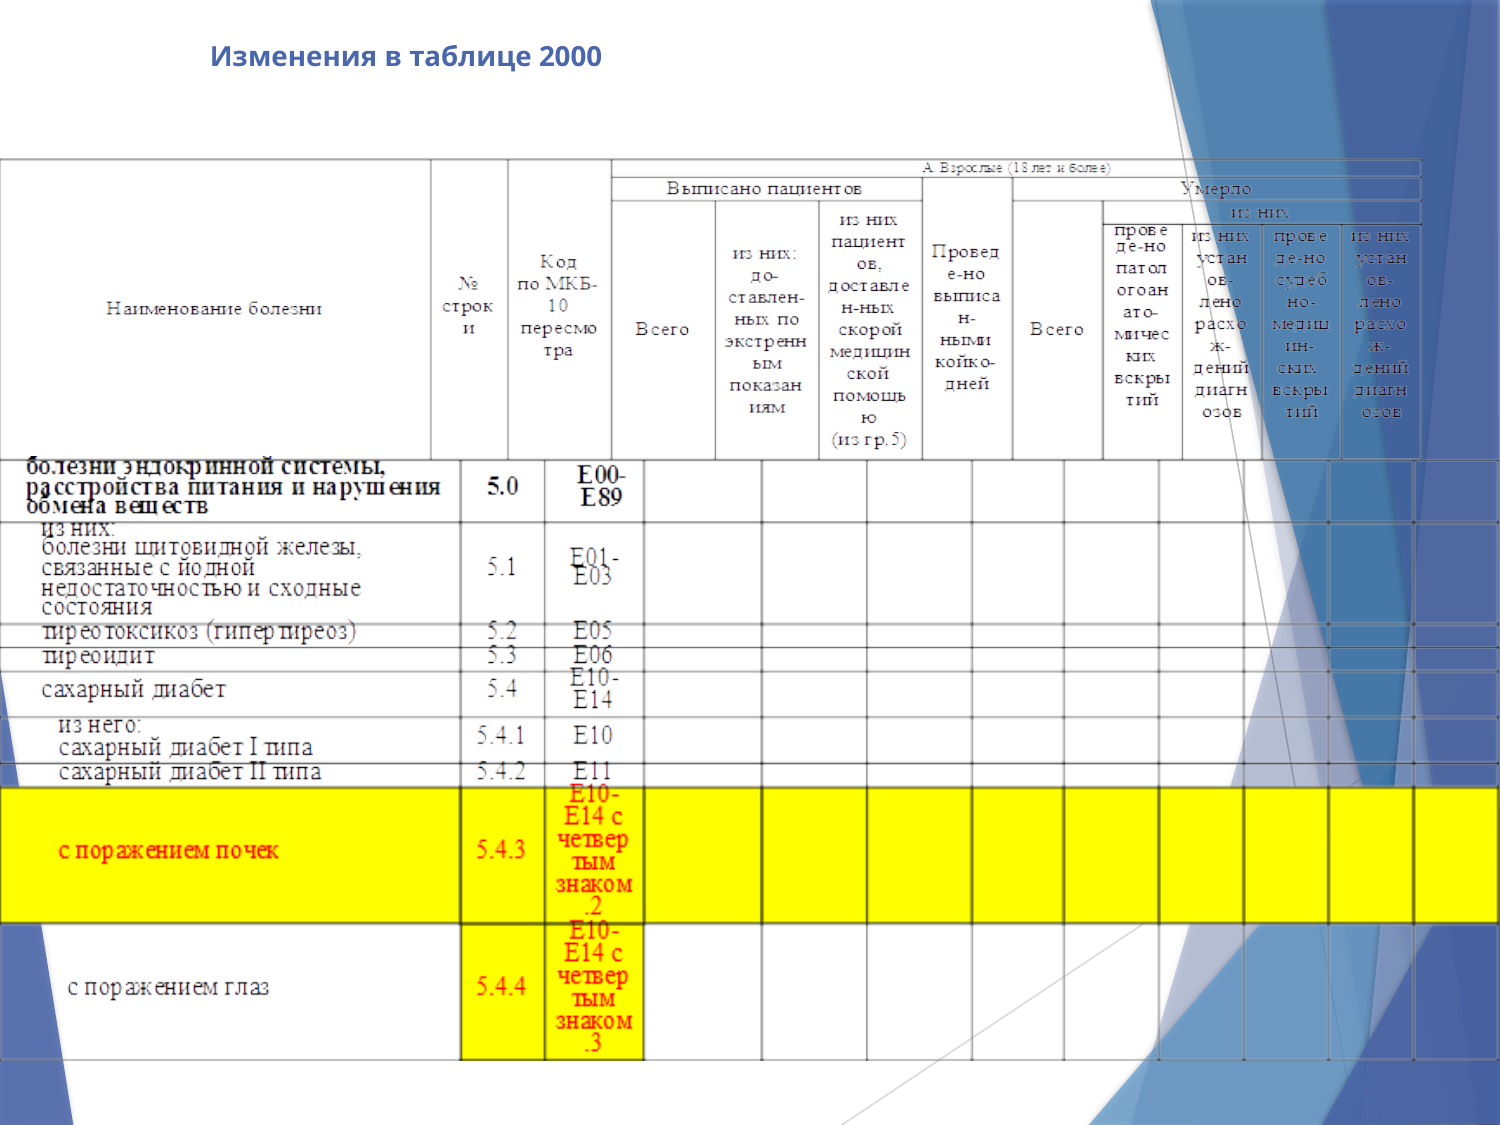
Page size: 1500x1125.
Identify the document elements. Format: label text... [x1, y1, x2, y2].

picture [0, 455, 1500, 1061]
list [0, 158, 1423, 454]
title Изменения в таблице 2000 [194, 30, 1365, 114]
